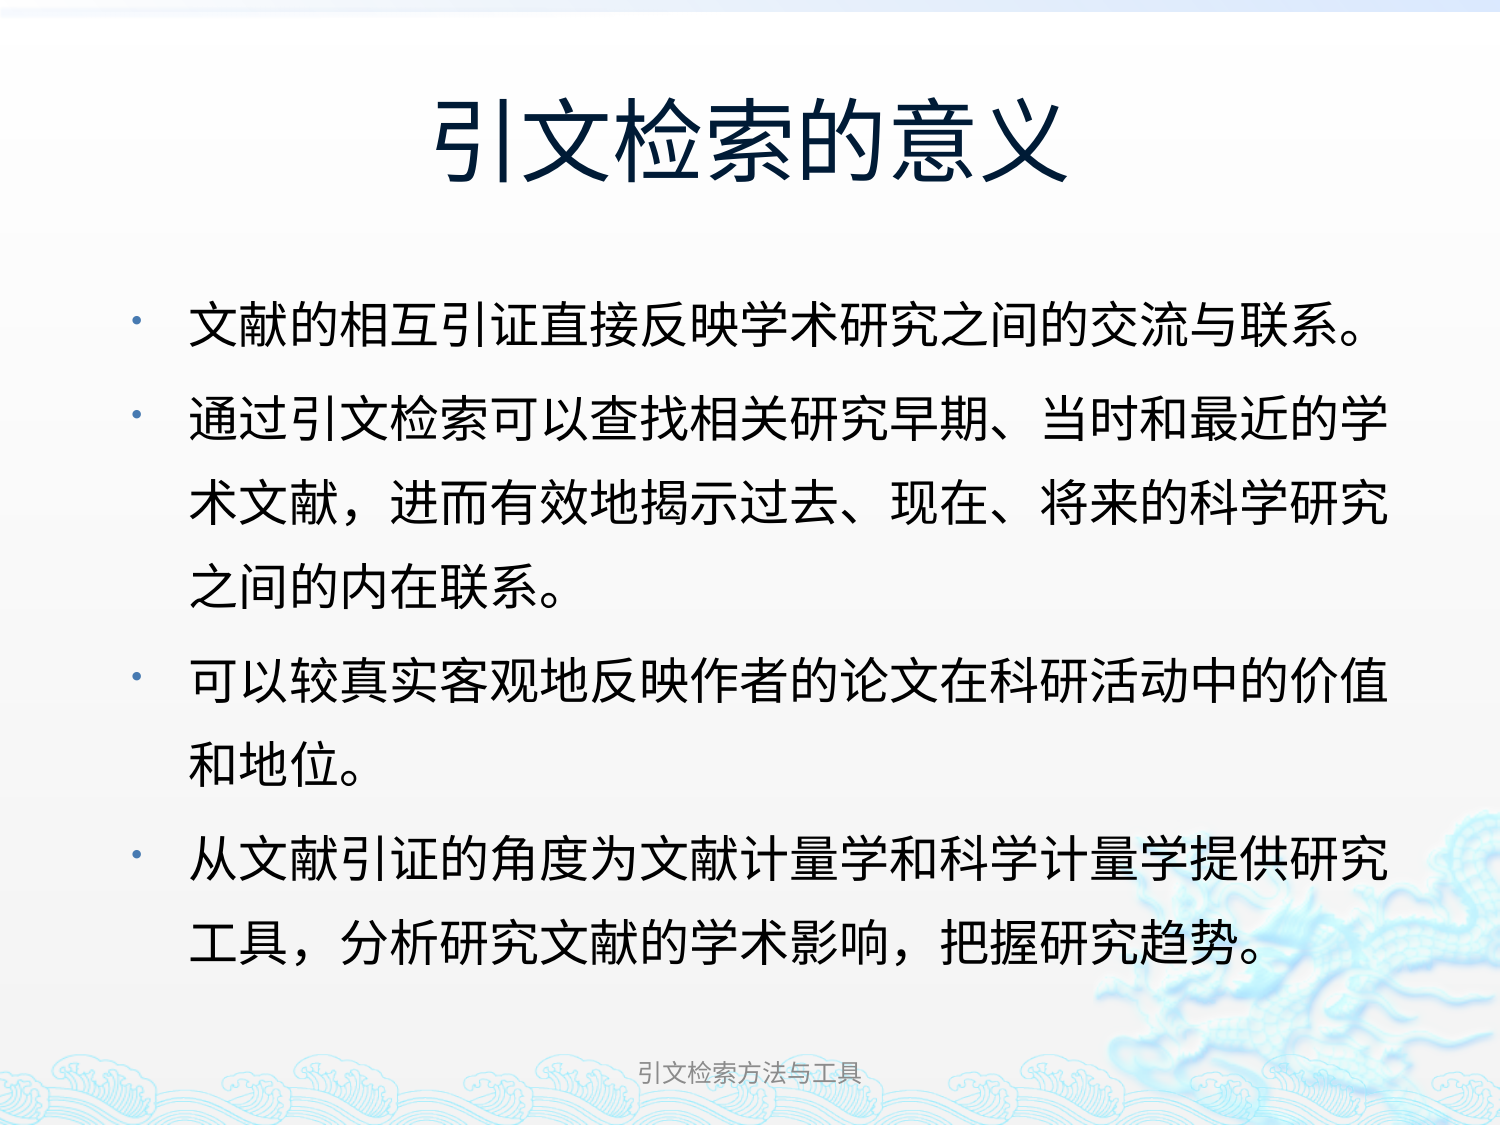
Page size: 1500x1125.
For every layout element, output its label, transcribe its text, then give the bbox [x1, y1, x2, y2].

list 文献的相互引证直接反映学术研究之间的交流与联系。 通过引文检索可以查找相关研究早期、当时和最近的学术文献，进而有效地揭示过去、现在、将来的科学研究之间的内在联系。 可以较真实客观地反映作者的论文在科研活动中的价值和地位。 从文献引证的角度为文献计量学和科学计量学提供研究工具，分析研究文献的学术影响，把握研究趋势。 [117, 262, 1447, 1024]
footer 引文检索方法与工具 [512, 1042, 988, 1103]
title 引文检索的意义 [75, 45, 1425, 233]
